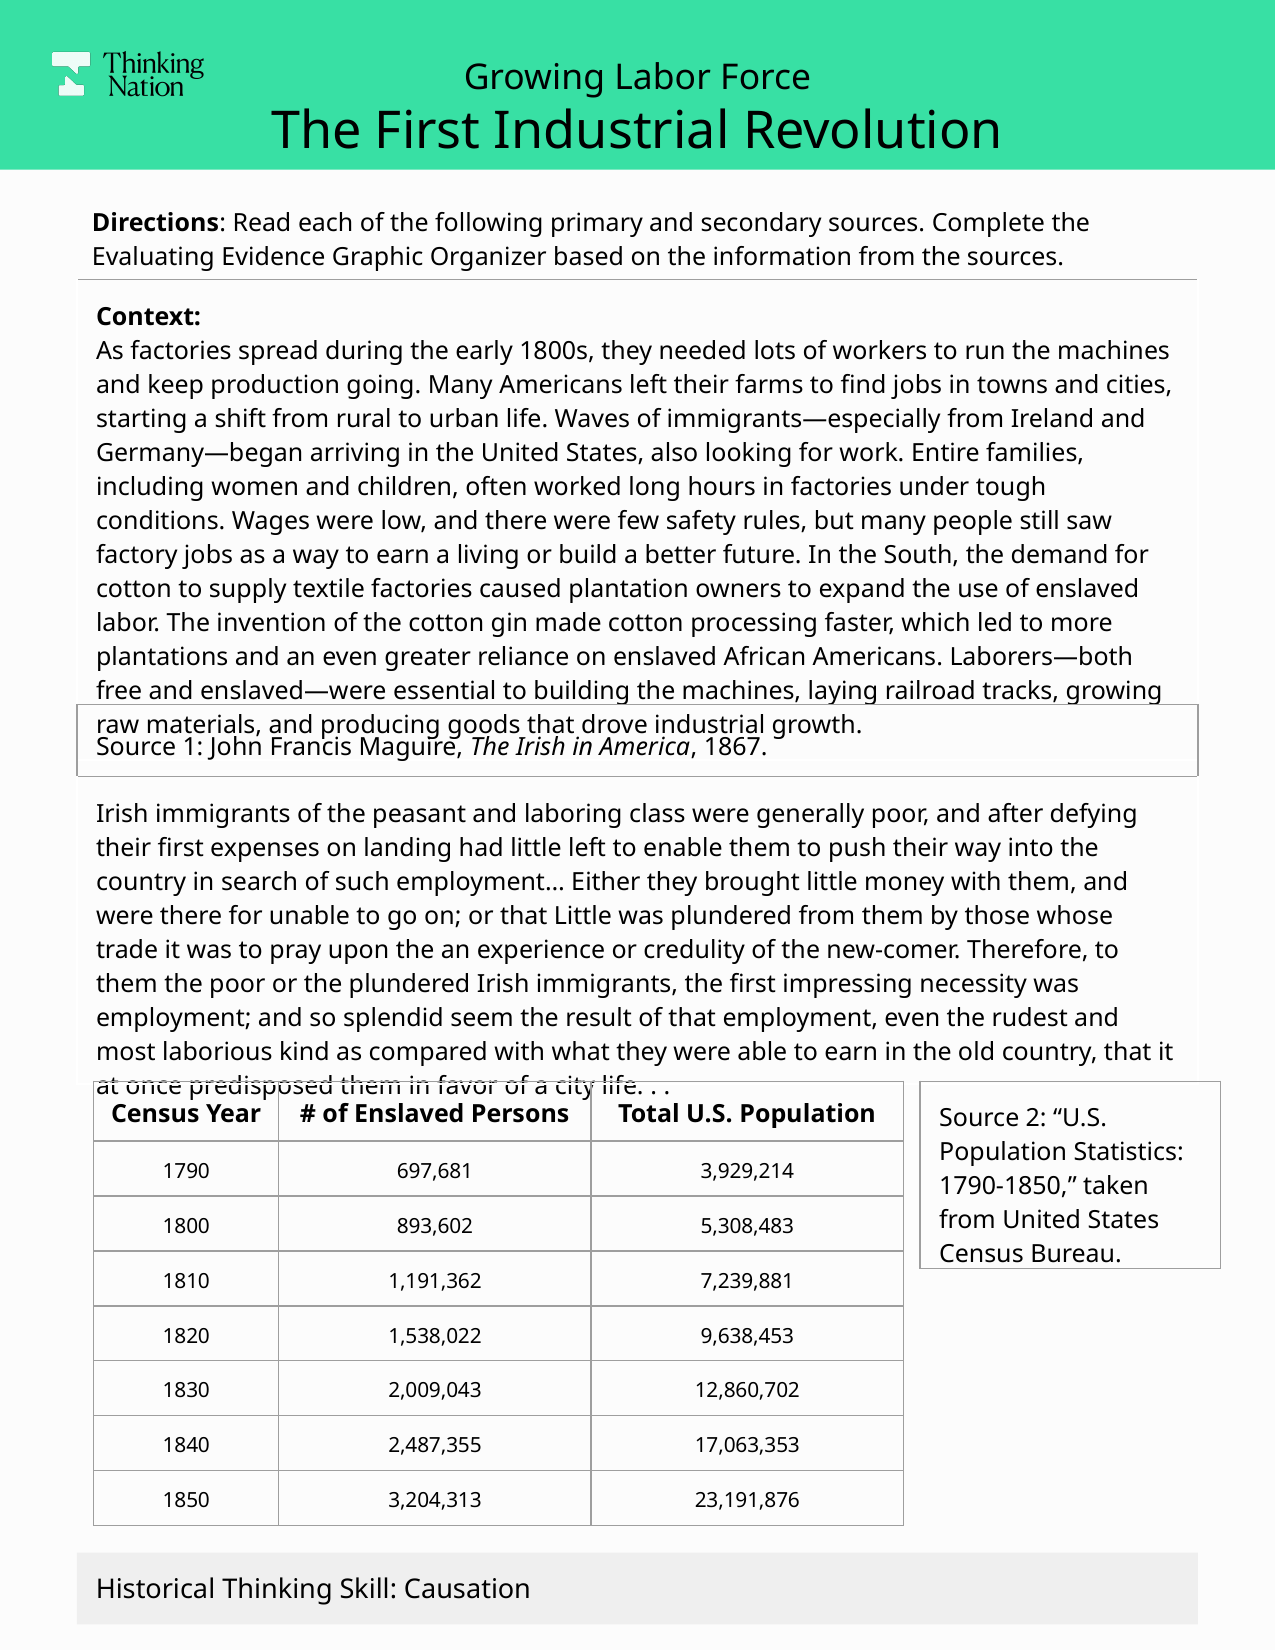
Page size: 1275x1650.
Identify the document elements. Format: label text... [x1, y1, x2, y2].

table_header Source 1: John Francis Maguire, The Irish in America, 1867. [78, 705, 1197, 776]
table_cell 3,929,214 [592, 1142, 903, 1195]
table_cell 893,602 [279, 1197, 590, 1250]
table_cell 9,638,453 [592, 1307, 903, 1360]
table_cell 7,239,881 [592, 1252, 903, 1305]
table_cell 1840 [94, 1416, 278, 1470]
table_cell 1830 [94, 1361, 278, 1415]
table_cell 697,681 [279, 1142, 590, 1195]
table_cell Irish immigrants of the peasant and laboring class were generally poor, and after defying their first expenses on landing had little left to enable them to push their way into the country in search of such employment… Either they brought little money with them, and were there for unable to go on; or that Little was plundered from them by those whose trade it was to pray upon the an experience or credulity of the new-comer. Therefore, to them the poor or the plundered Irish immigrants, the first impressing necessity was employment; and so splendid seem the result of that employment, even the rudest and most laborious kind as compared with what they were able to earn in the old country, that it at once predisposed them in favor of a city life. . . [78, 777, 1197, 1083]
picture [35, 37, 210, 110]
table_cell 1800 [94, 1197, 278, 1250]
table_header Total U.S. Population [592, 1082, 903, 1140]
table_cell 5,308,483 [592, 1197, 903, 1250]
table_cell 1,191,362 [279, 1252, 590, 1305]
table_header Context: As factories spread during the early 1800s, they needed lots of workers to run the machines and keep production going. Many Americans left their farms to find jobs in towns and cities, starting a shift from rural to urban life. Waves of immigrants—especially from Ireland and Germany—began arriving in the United States, also looking for work. Entire families, including women and children, often worked long hours in factories under tough conditions. Wages were low, and there were few safety rules, but many people still saw factory jobs as a way to earn a living or build a better future. In the South, the demand for cotton to supply textile factories caused plantation owners to expand the use of enslaved labor. The invention of the cotton gin made cotton processing faster, which led to more plantations and an even greater reliance on enslaved African Americans. Laborers—both free and enslaved—were essential to building the machines, laying railroad tracks, growing raw materials, and producing goods that drove industrial growth. [78, 286, 1197, 704]
table_cell 1820 [94, 1307, 278, 1360]
table_cell 12,860,702 [592, 1361, 903, 1415]
text_box Growing Labor Force The First Industrial Revolution [0, 0, 1275, 170]
table_cell 3,204,313 [279, 1471, 590, 1525]
table_cell 17,063,353 [592, 1416, 903, 1470]
table_header Census Year [94, 1082, 278, 1140]
text_box Directions: Read each of the following primary and secondary sources. Complete the Evaluating Evidence Graphic Organizer based on the information from the sources. [76, 186, 1198, 286]
table_cell 1850 [94, 1471, 278, 1525]
table_header # of Enslaved Persons [279, 1082, 590, 1140]
table_cell 23,191,876 [592, 1471, 903, 1525]
table_cell 1790 [94, 1142, 278, 1195]
table_cell 1810 [94, 1252, 278, 1305]
text_box Historical Thinking Skill: Causation [76, 1552, 1198, 1625]
table_cell 2,487,355 [279, 1416, 590, 1470]
table_cell 1,538,022 [279, 1307, 590, 1360]
table_cell 2,009,043 [279, 1361, 590, 1415]
table_header Source 2: “U.S. Population Statistics: 1790-1850,” taken from United States Census Bureau. [921, 1082, 1220, 1268]
